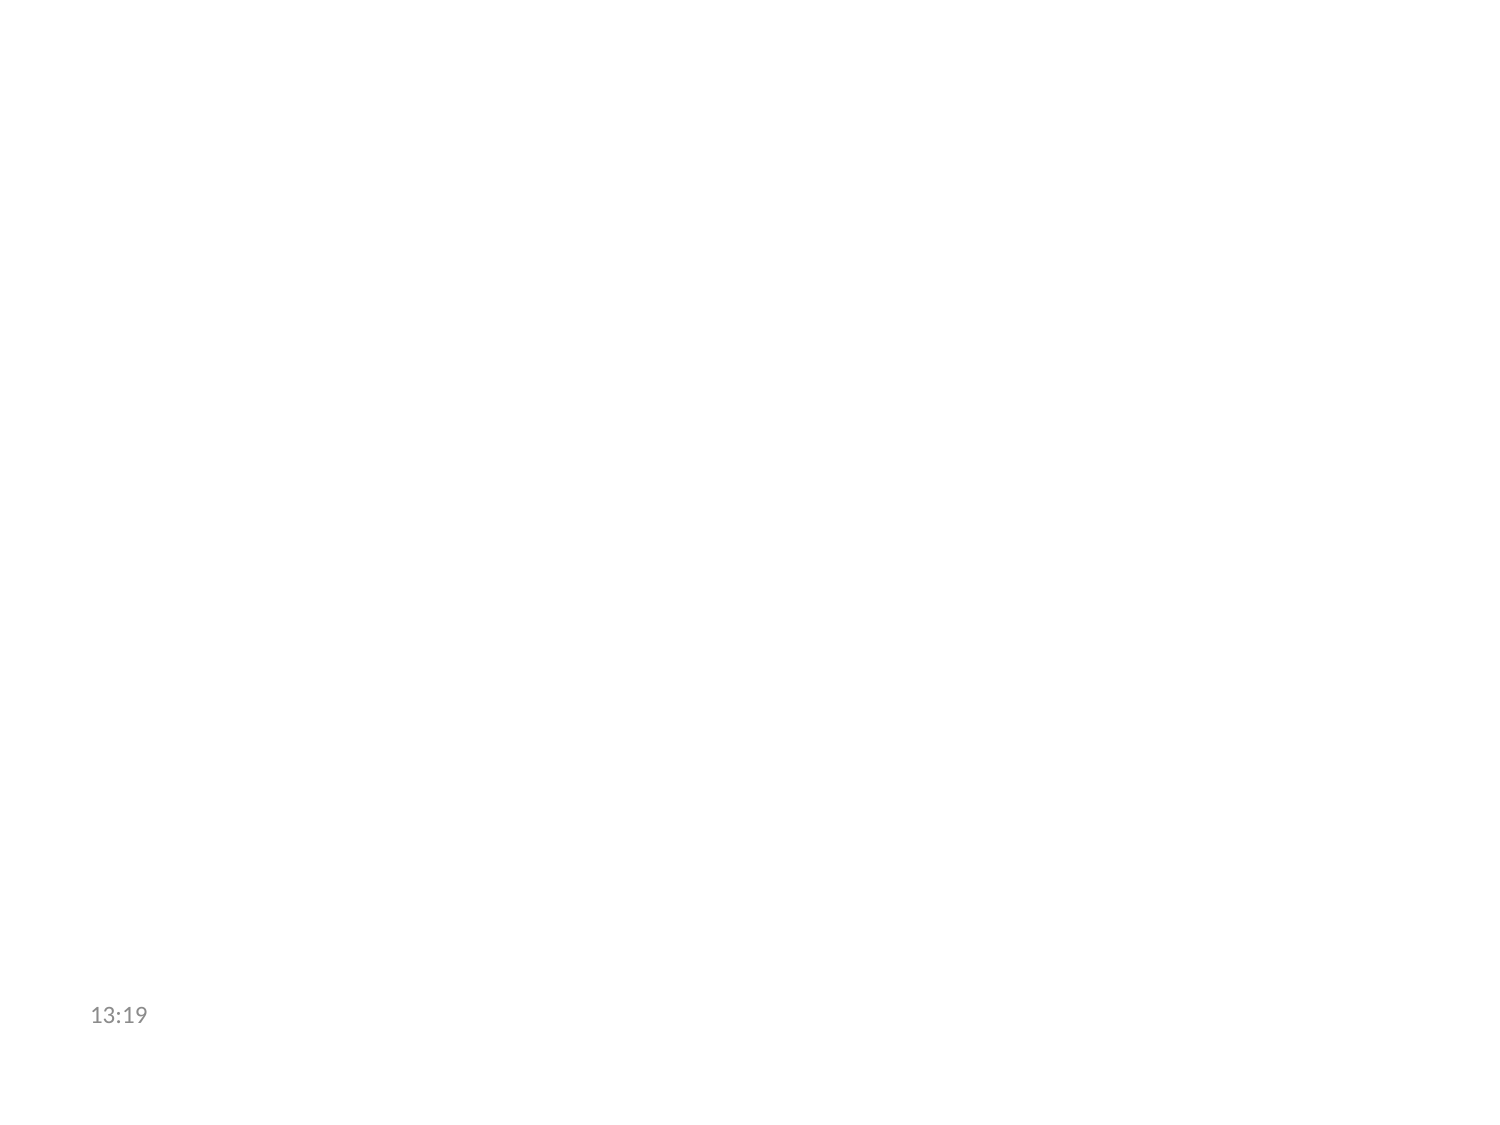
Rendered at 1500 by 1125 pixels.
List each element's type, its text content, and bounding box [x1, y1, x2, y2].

text_box 15:35 [75, 983, 425, 1044]
